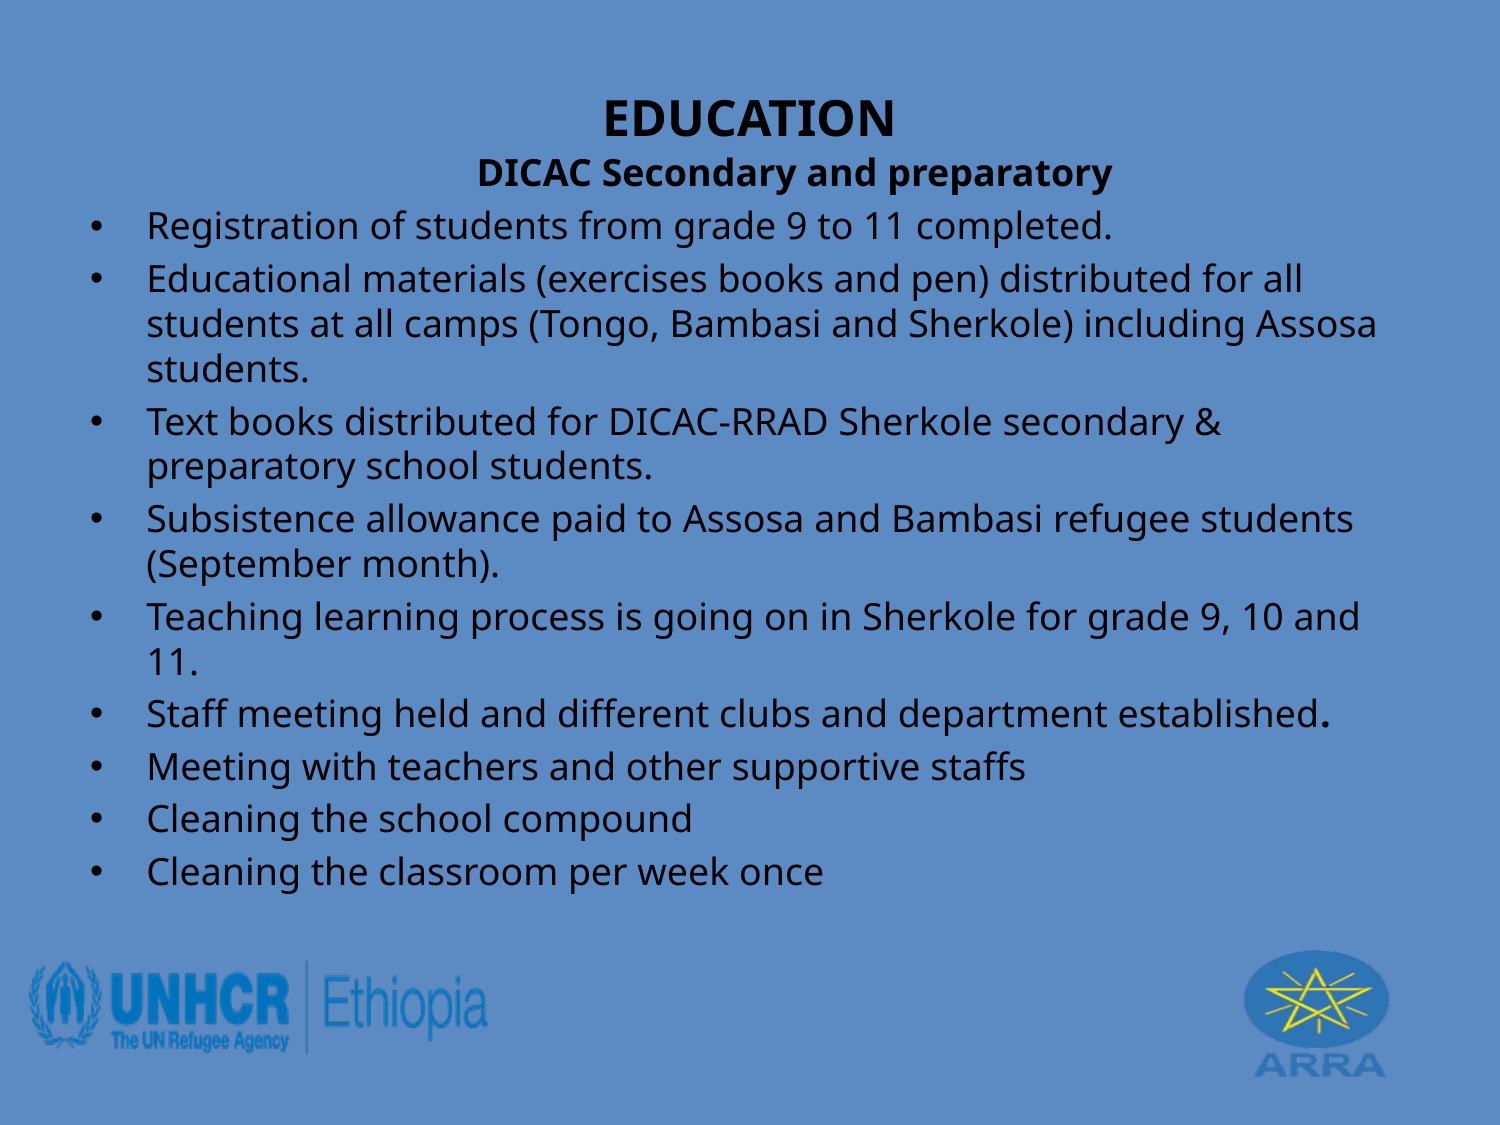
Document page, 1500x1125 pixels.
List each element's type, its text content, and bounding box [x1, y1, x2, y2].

picture [1224, 949, 1413, 1104]
picture [0, 912, 488, 1104]
title EDUCATION [75, 45, 1425, 137]
list DICAC Secondary and preparatory Registration of students from grade 9 to 11 completed. Educational materials (exercises books and pen) distributed for all students at all camps (Tongo, Bambasi and Sherkole) including Assosa students. Text books distributed for DICAC-RRAD Sherkole secondary & preparatory school students. Subsistence allowance paid to Assosa and Bambasi refugee students (September month). Teaching learning process is going on in Sherkole for grade 9, 10 and 11. Staff meeting held and different clubs and department established. Meeting with teachers and other supportive staffs Cleaning the school compound Cleaning the classroom per week once [75, 137, 1425, 1005]
